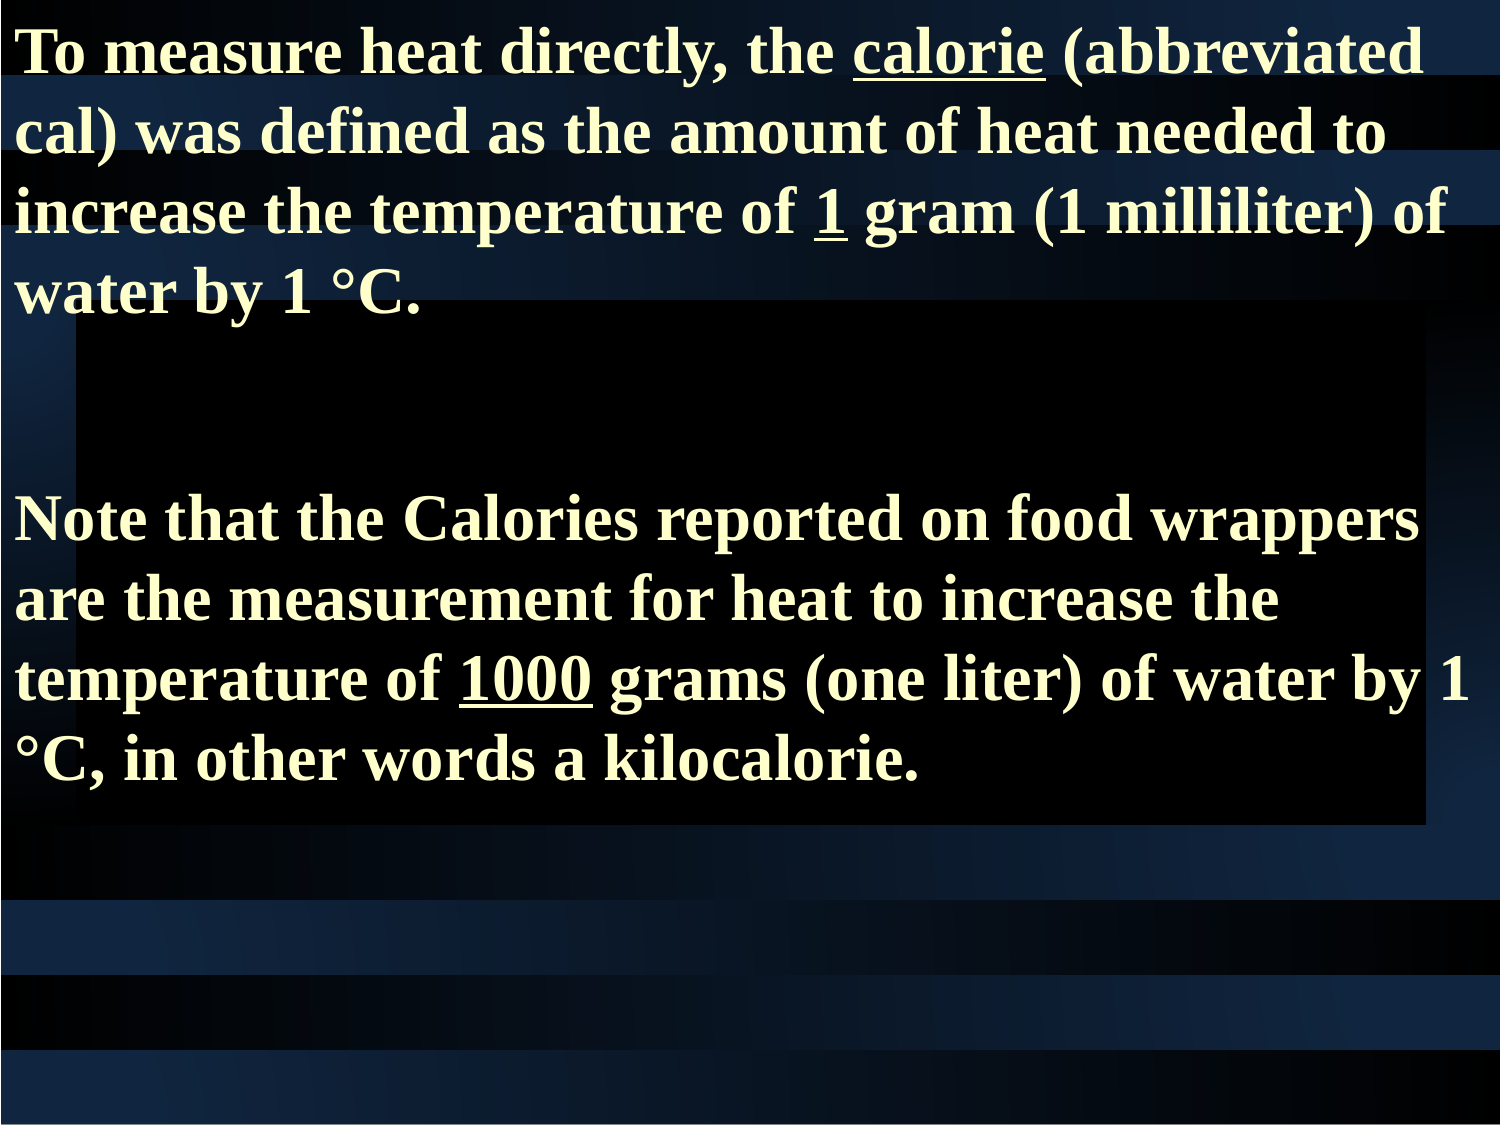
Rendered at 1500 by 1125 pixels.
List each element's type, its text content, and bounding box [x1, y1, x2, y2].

text_box To measure heat directly, the calorie (abbreviated cal) was defined as the amount of heat needed to increase the temperature of 1 gram (1 milliliter) of water by 1 °C. Note that the Calories reported on food wrappers are the measurement for heat to increase the temperature of 1000 grams (one liter) of water by 1 °C, in other words a kilocalorie. [0, 0, 1500, 801]
picture [0, 801, 1500, 1125]
